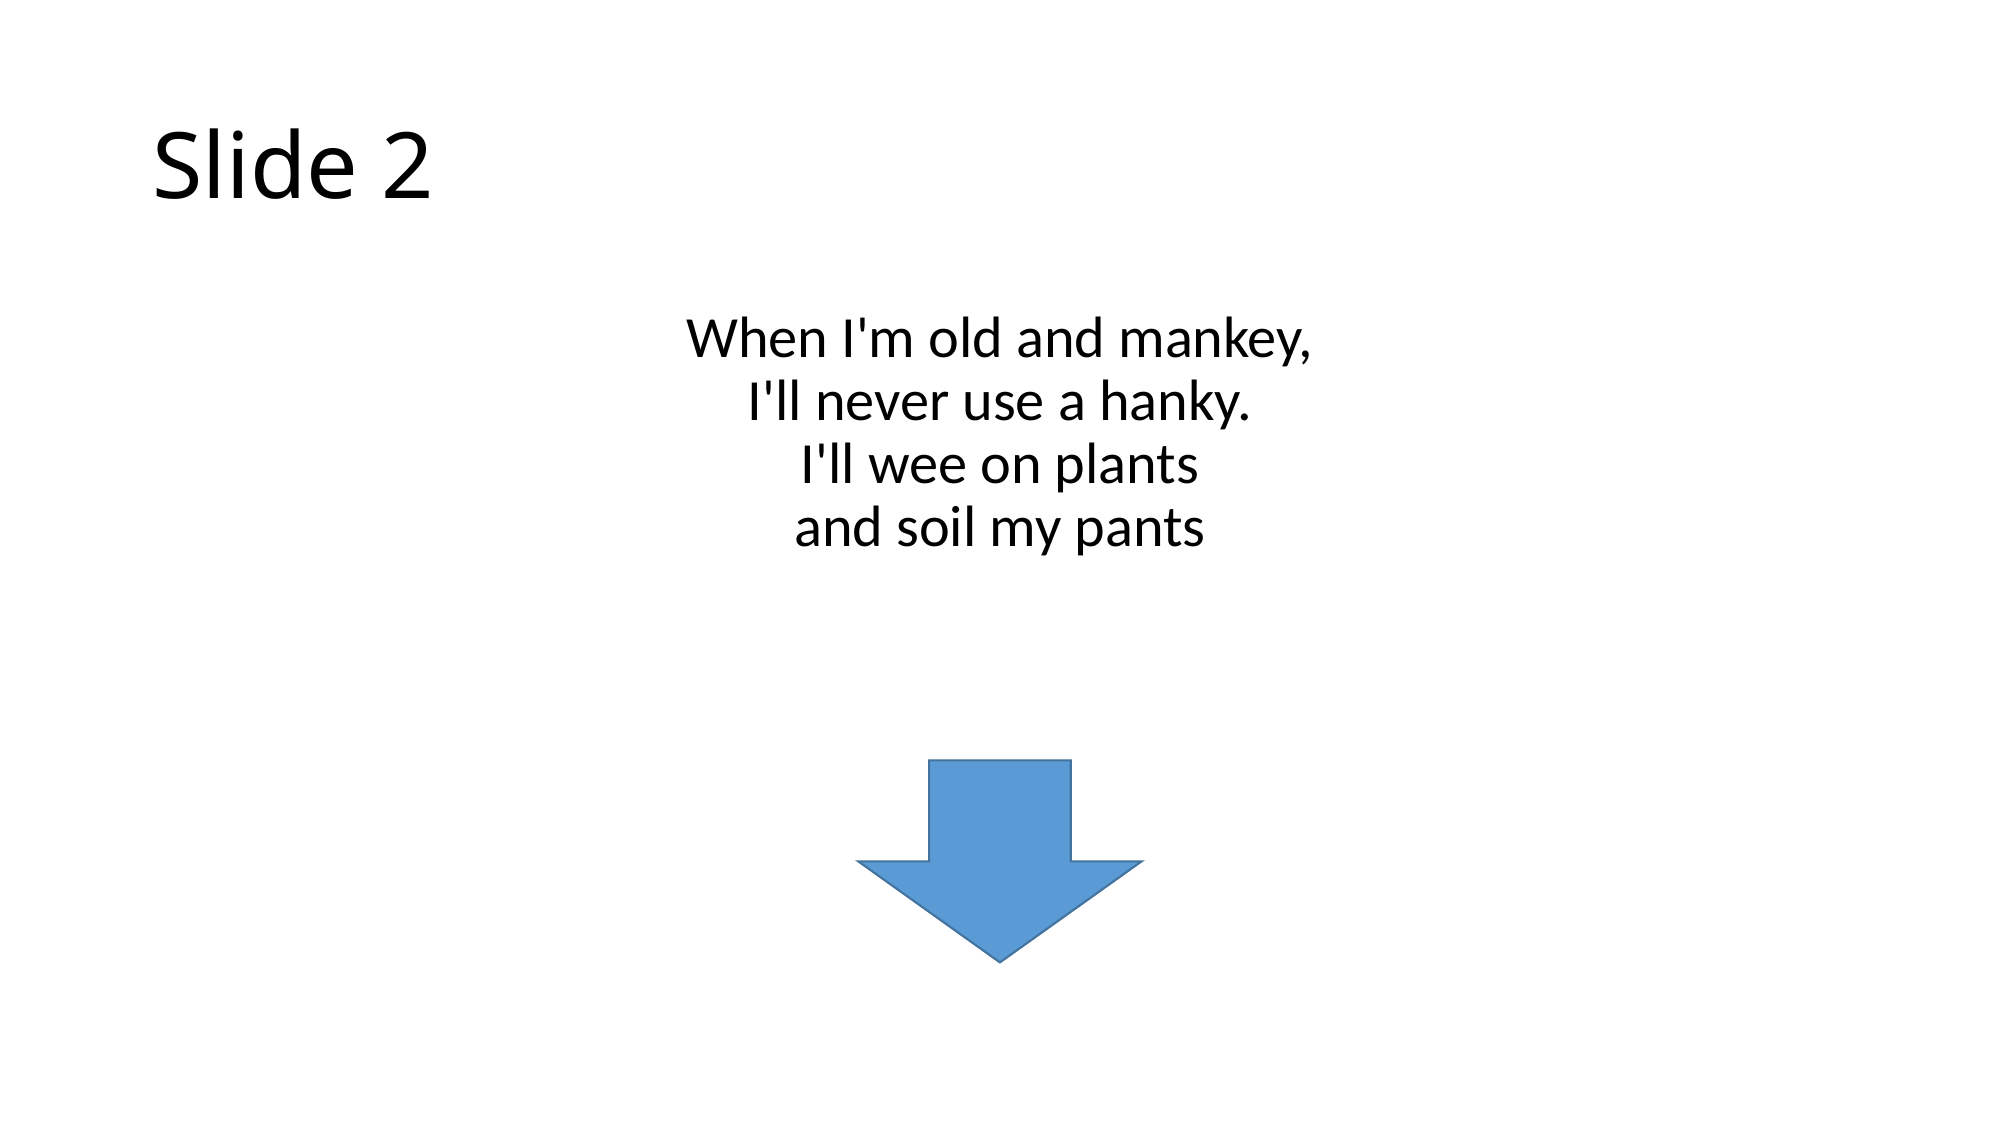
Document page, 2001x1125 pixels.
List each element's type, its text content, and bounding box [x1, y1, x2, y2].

text_box [855, 759, 1145, 964]
title Slide 2 [137, 59, 1863, 278]
list When I'm old and mankey, I'll never use a hanky. I'll wee on plants and soil my pants [137, 299, 1863, 1014]
